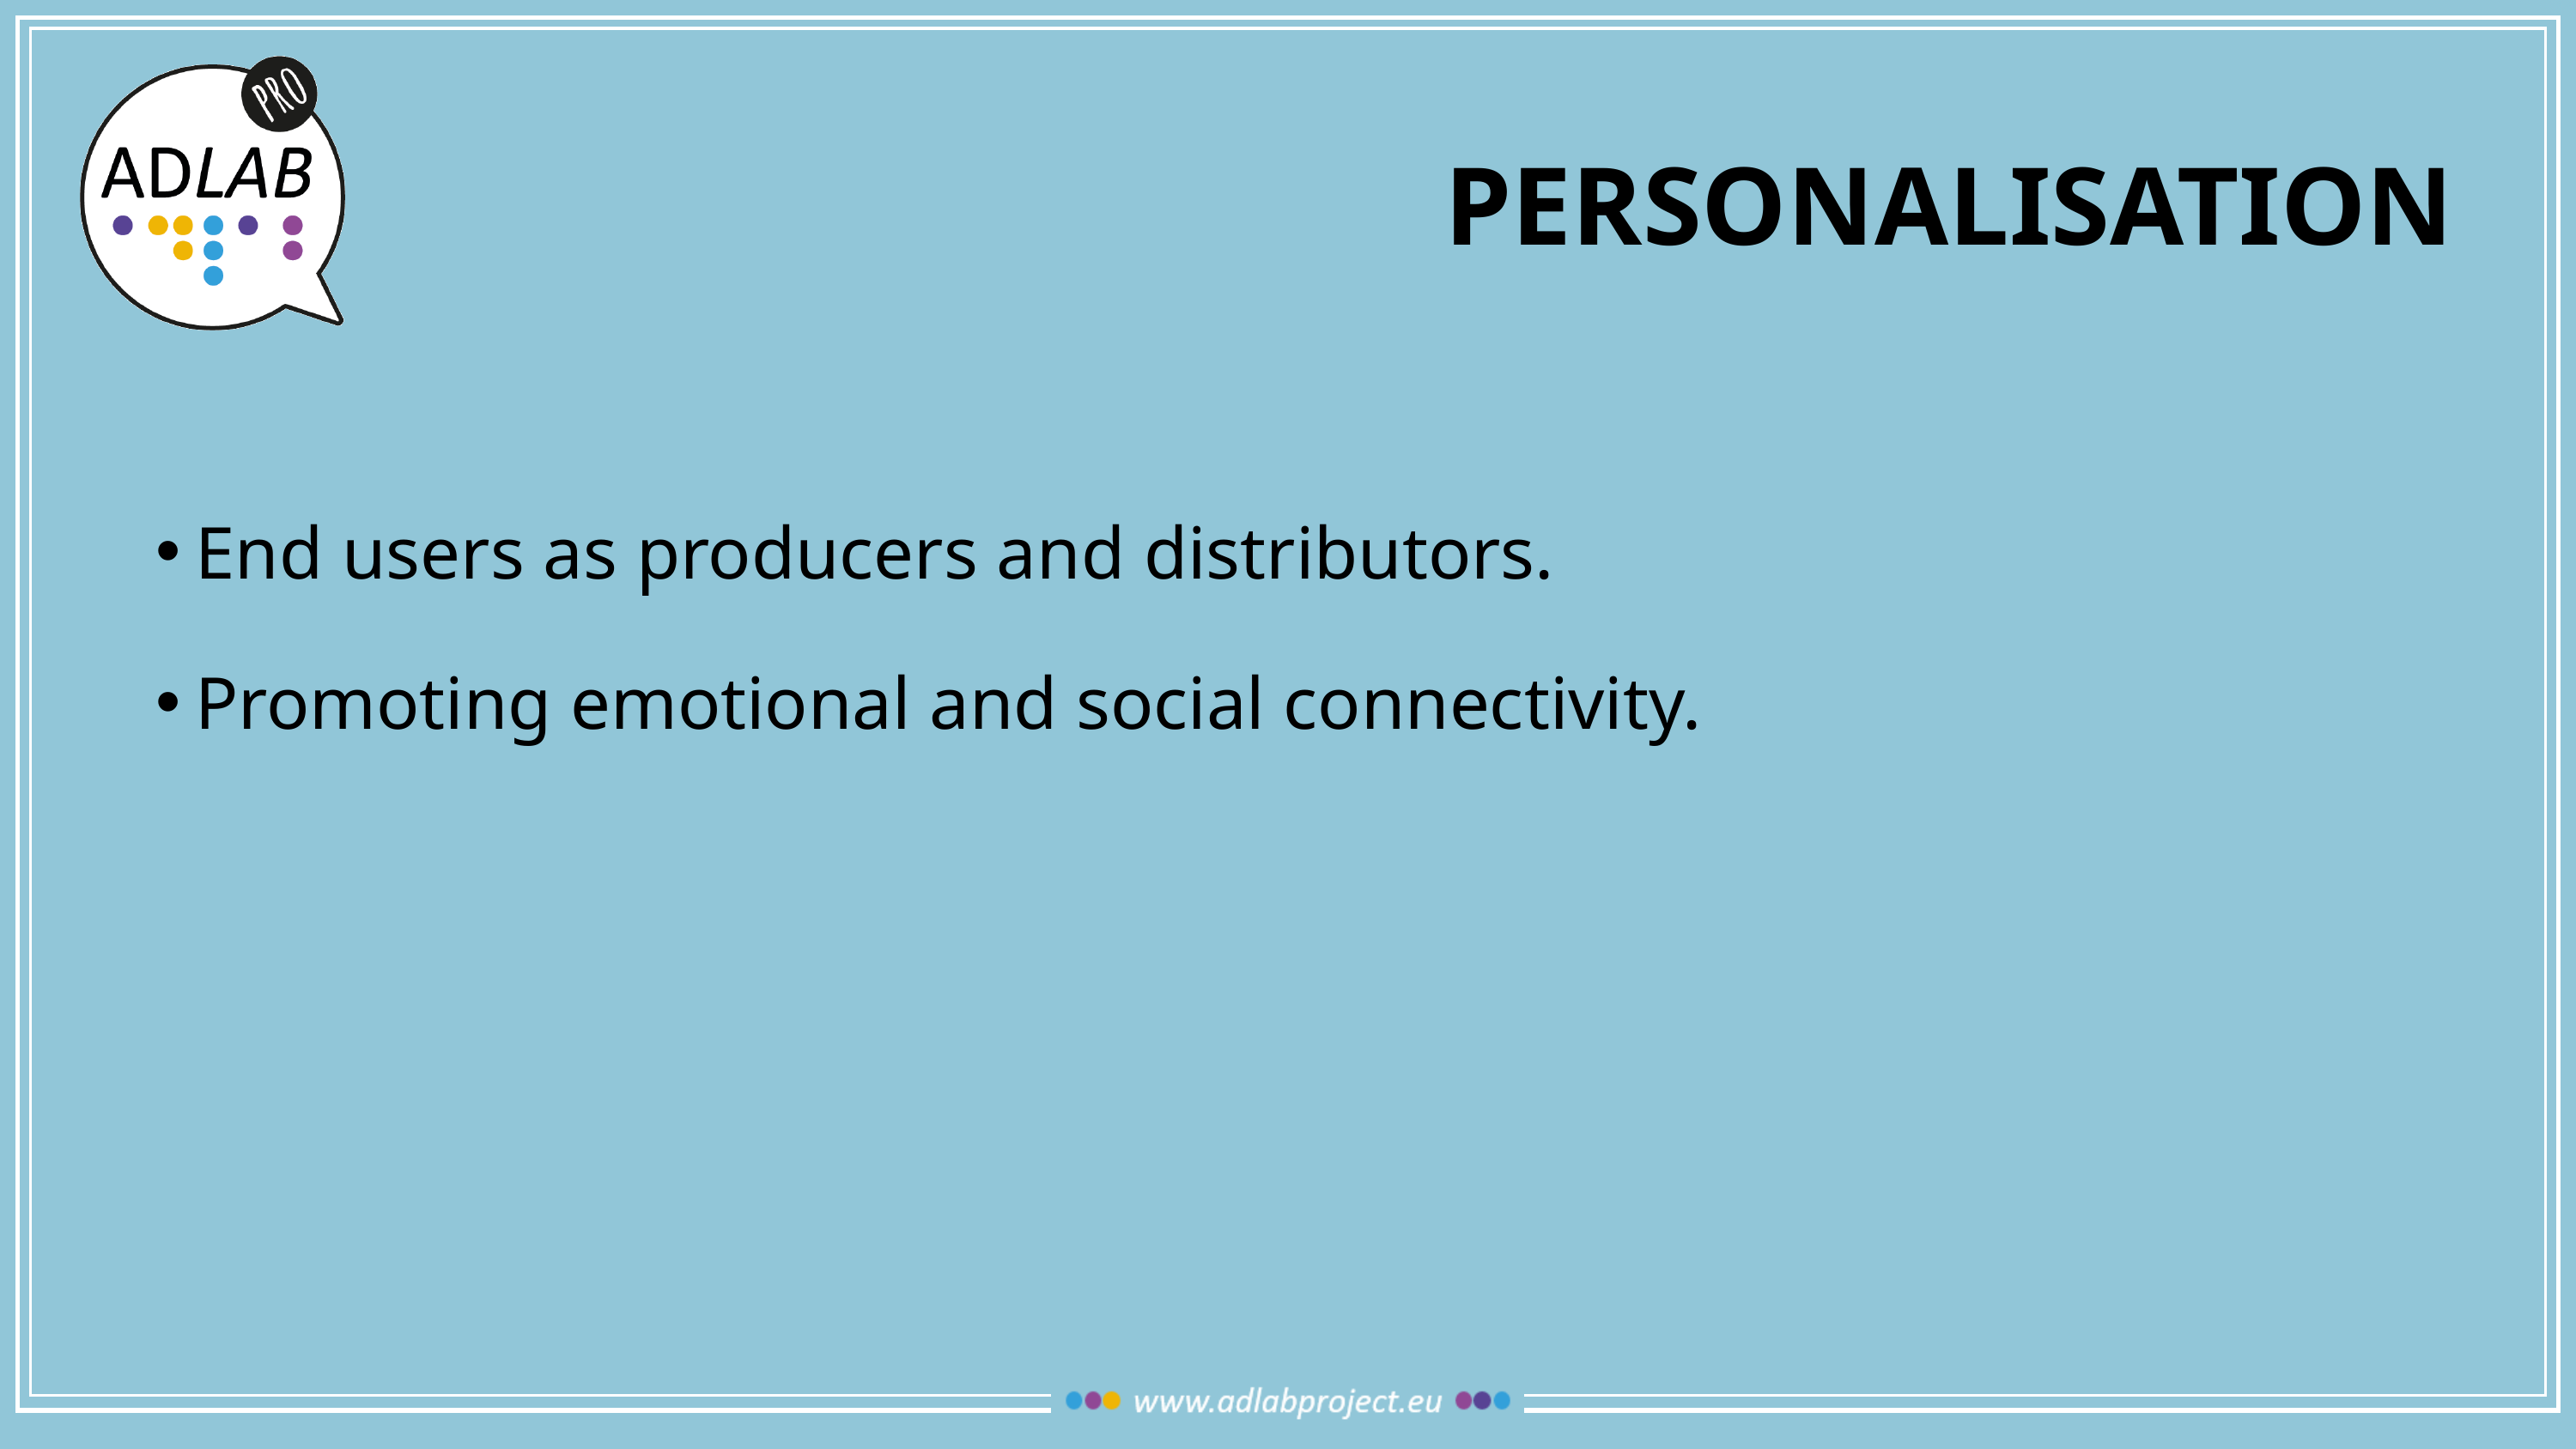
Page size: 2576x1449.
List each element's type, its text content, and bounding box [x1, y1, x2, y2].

picture [1051, 1378, 1524, 1429]
picture [72, 49, 353, 330]
title PERSONALISATION [384, 70, 2467, 350]
list End users as producers and distributors. Promoting emotional and social connectivity. [143, 350, 2467, 1056]
